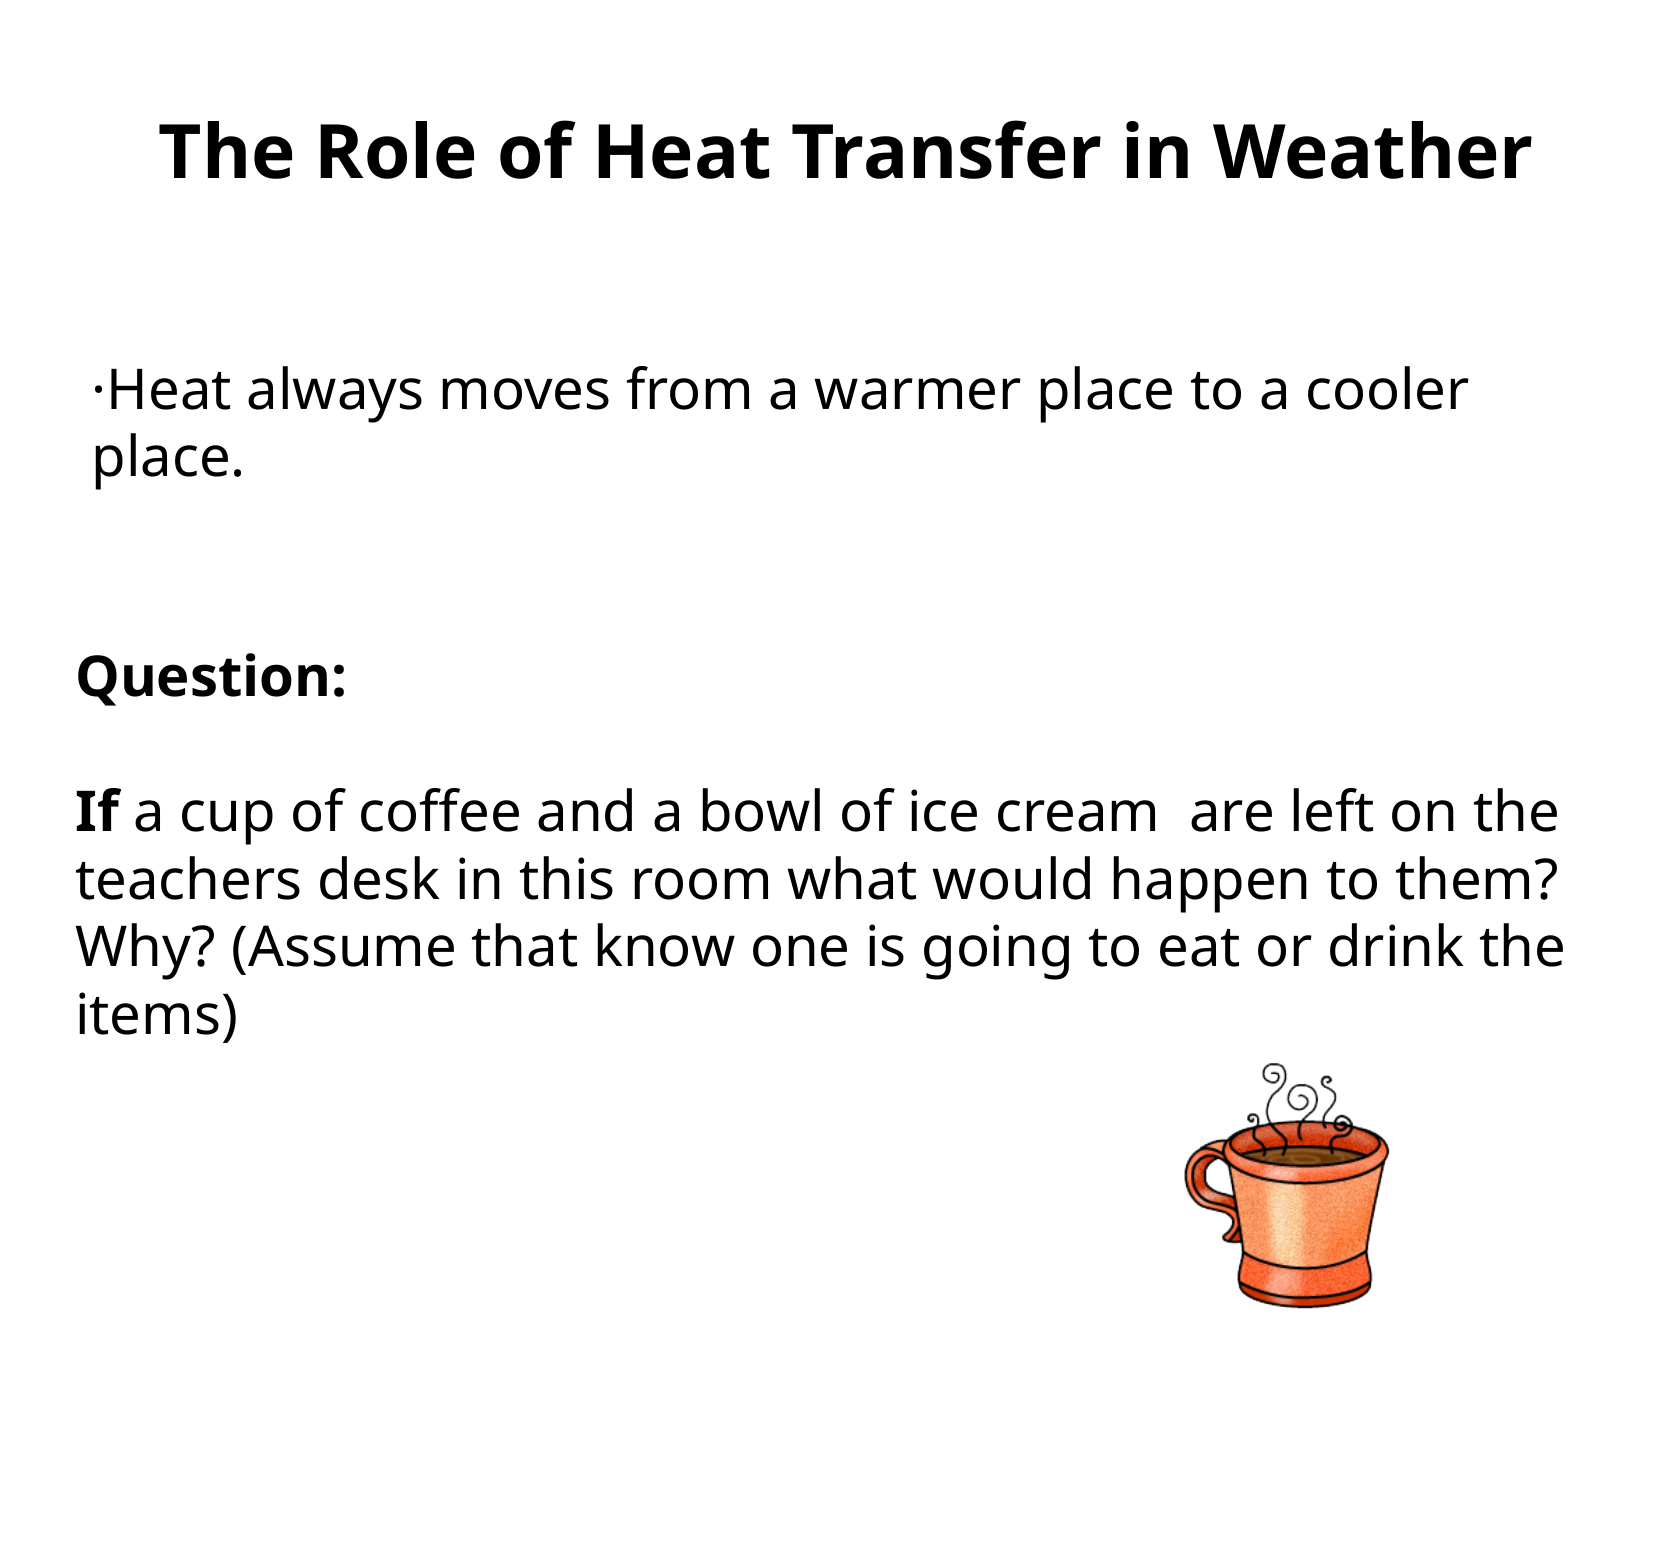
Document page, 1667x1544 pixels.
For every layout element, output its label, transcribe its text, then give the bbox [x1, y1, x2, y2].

text_box ·Heat always moves from a warmer place to a cooler place. [77, 345, 1548, 496]
picture [1157, 1051, 1437, 1331]
text_box The Role of Heat Transfer in Weather [70, 95, 1623, 201]
text_box Question: If a cup of coffee and a bowl of ice cream are left on the teachers desk in this room what would happen to them? Why? (Assume that know one is going to eat or drink the items) [60, 633, 1623, 1053]
